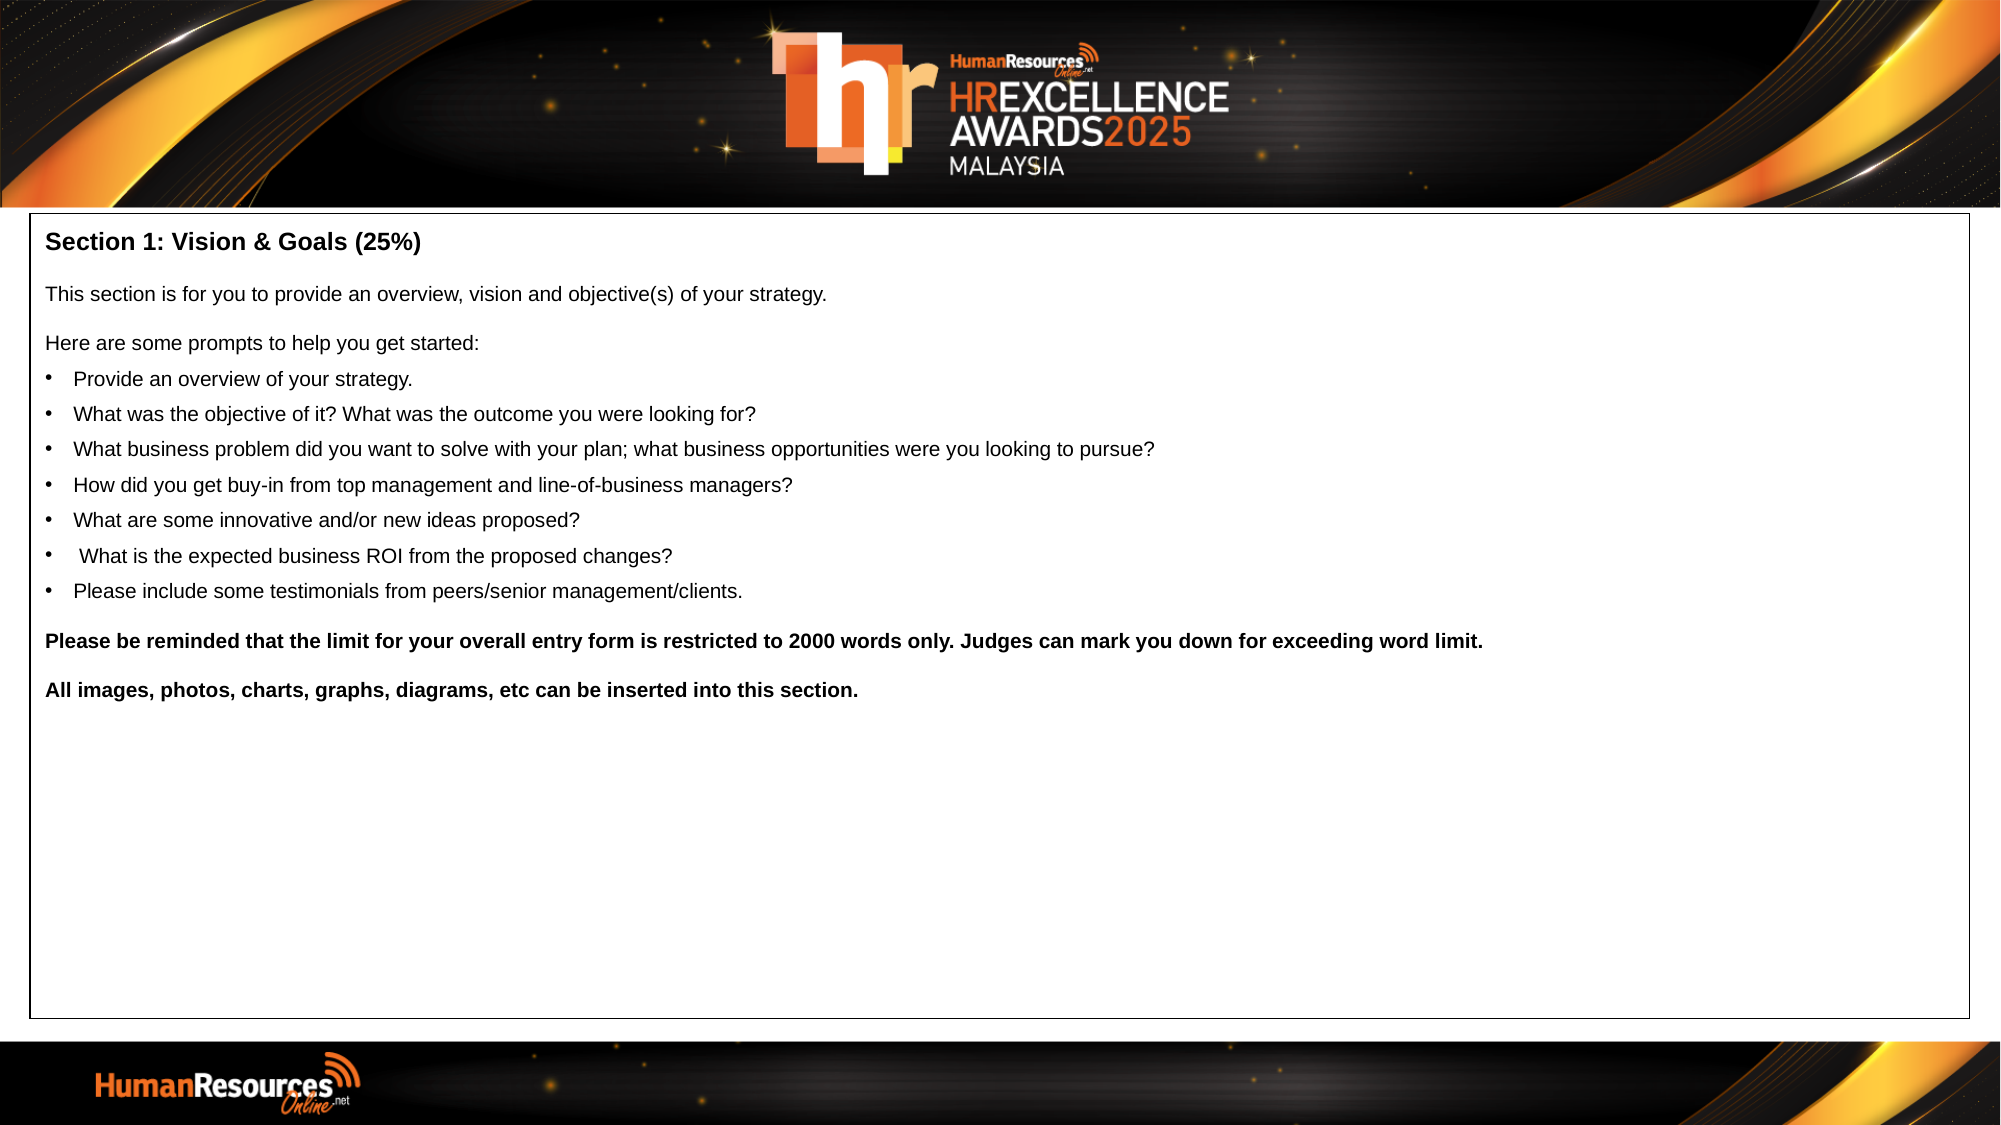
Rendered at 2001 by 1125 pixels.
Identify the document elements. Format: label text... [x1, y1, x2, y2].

picture [0, 0, 2001, 1125]
text_box Section 1: Vision & Goals (25%) This section is for you to provide an overview, vision and objective(s) of your strategy. Here are some prompts to help you get started: Provide an overview of your strategy. What was the objective of it? What was the outcome you were looking for? What business problem did you want to solve with your plan; what business opportunities were you looking to pursue? How did you get buy-in from top management and line-of-business managers? What are some innovative and/or new ideas proposed? What is the expected business ROI from the proposed changes? Please include some testimonials from peers/senior management/clients. Please be reminded that the limit for your overall entry form is restricted to 2000 words only. Judges can mark you down for exceeding word limit. All images, photos, charts, graphs, diagrams, etc can be inserted into this section. [30, 213, 1970, 1019]
